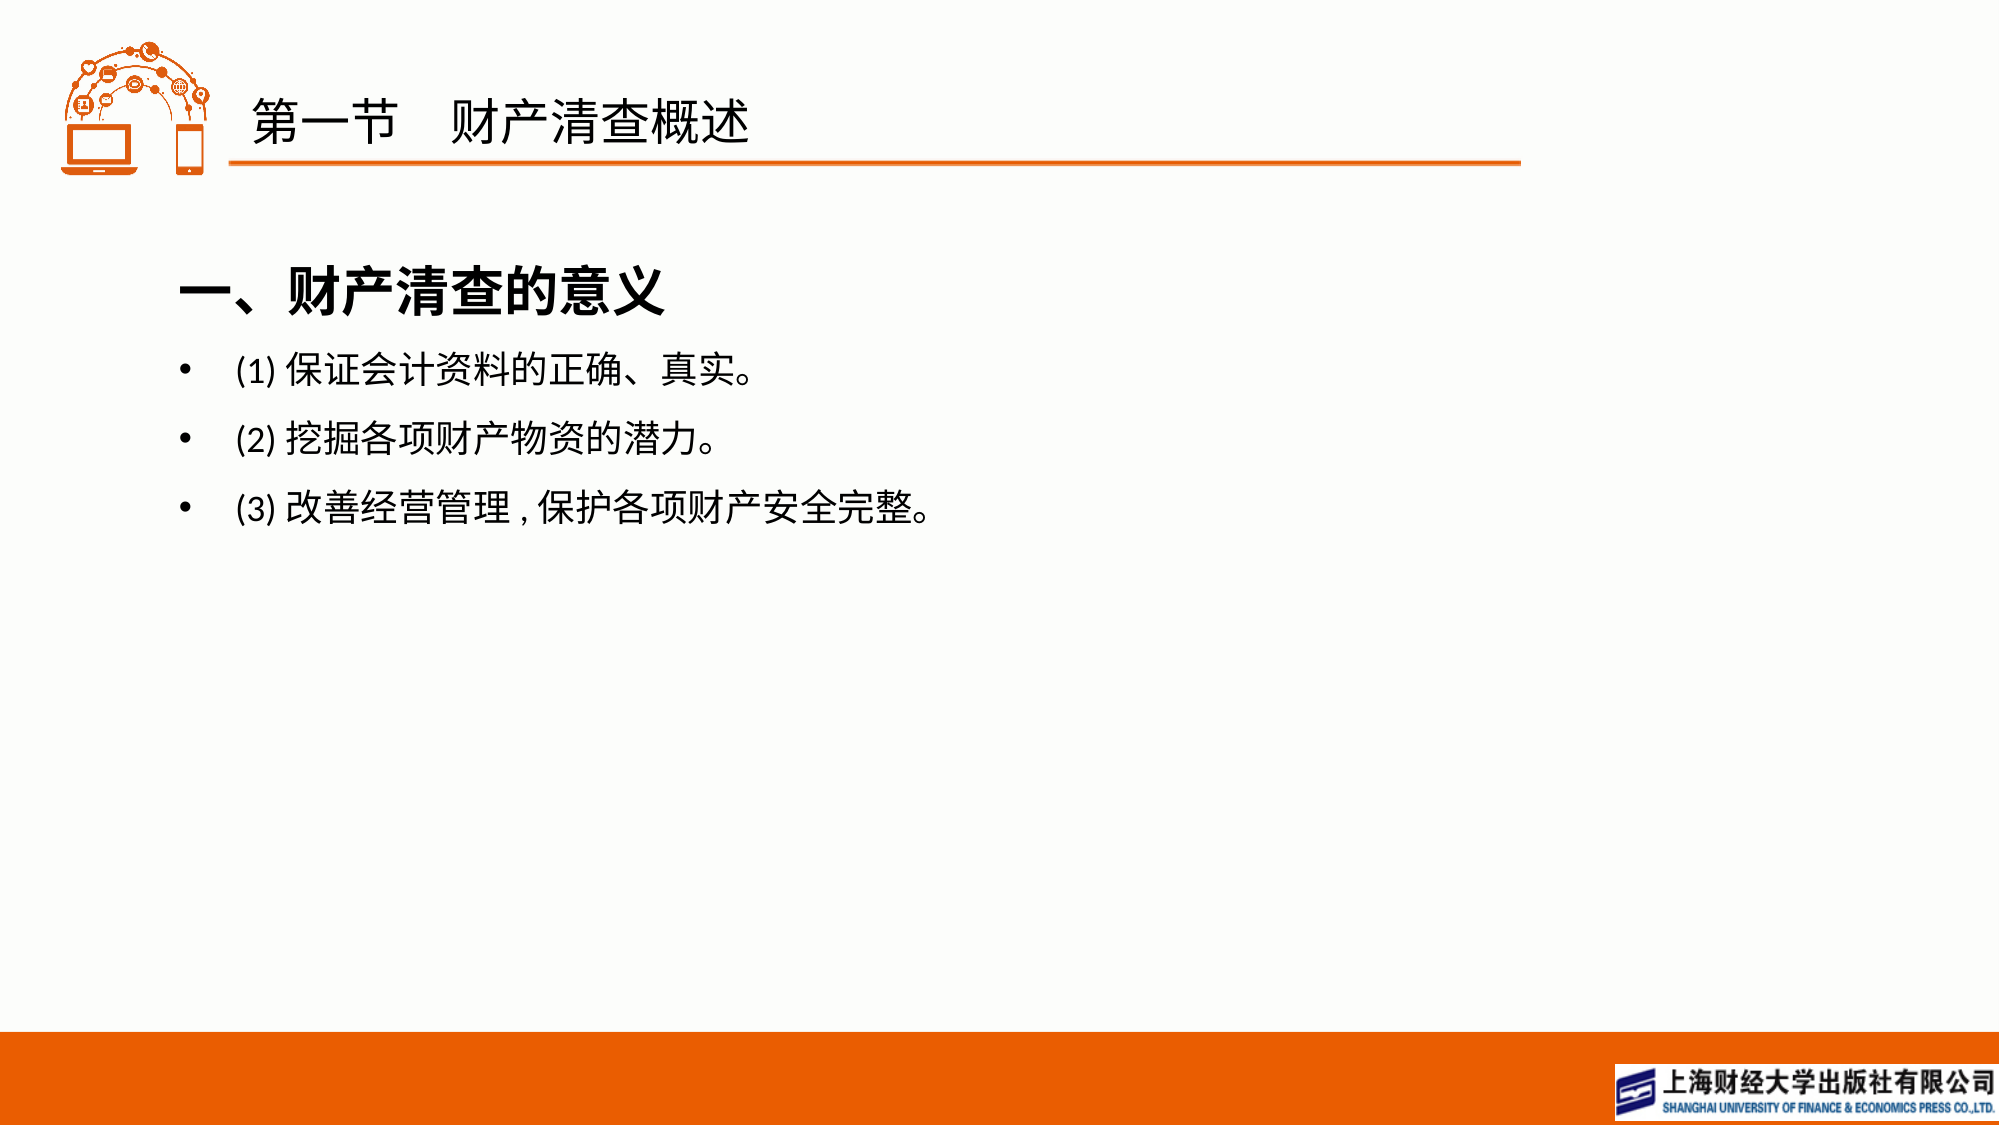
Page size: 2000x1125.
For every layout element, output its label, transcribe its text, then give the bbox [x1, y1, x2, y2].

title 第一节 财产清查概述 [235, 82, 1605, 189]
picture [0, 0, 2000, 1125]
list 一、财产清查的意义 (1)保证会计资料的正确、真实。 (2)挖掘各项财产物资的潜力。 (3)改善经营管理,保护各项财产安全完整。 [163, 227, 1867, 1049]
